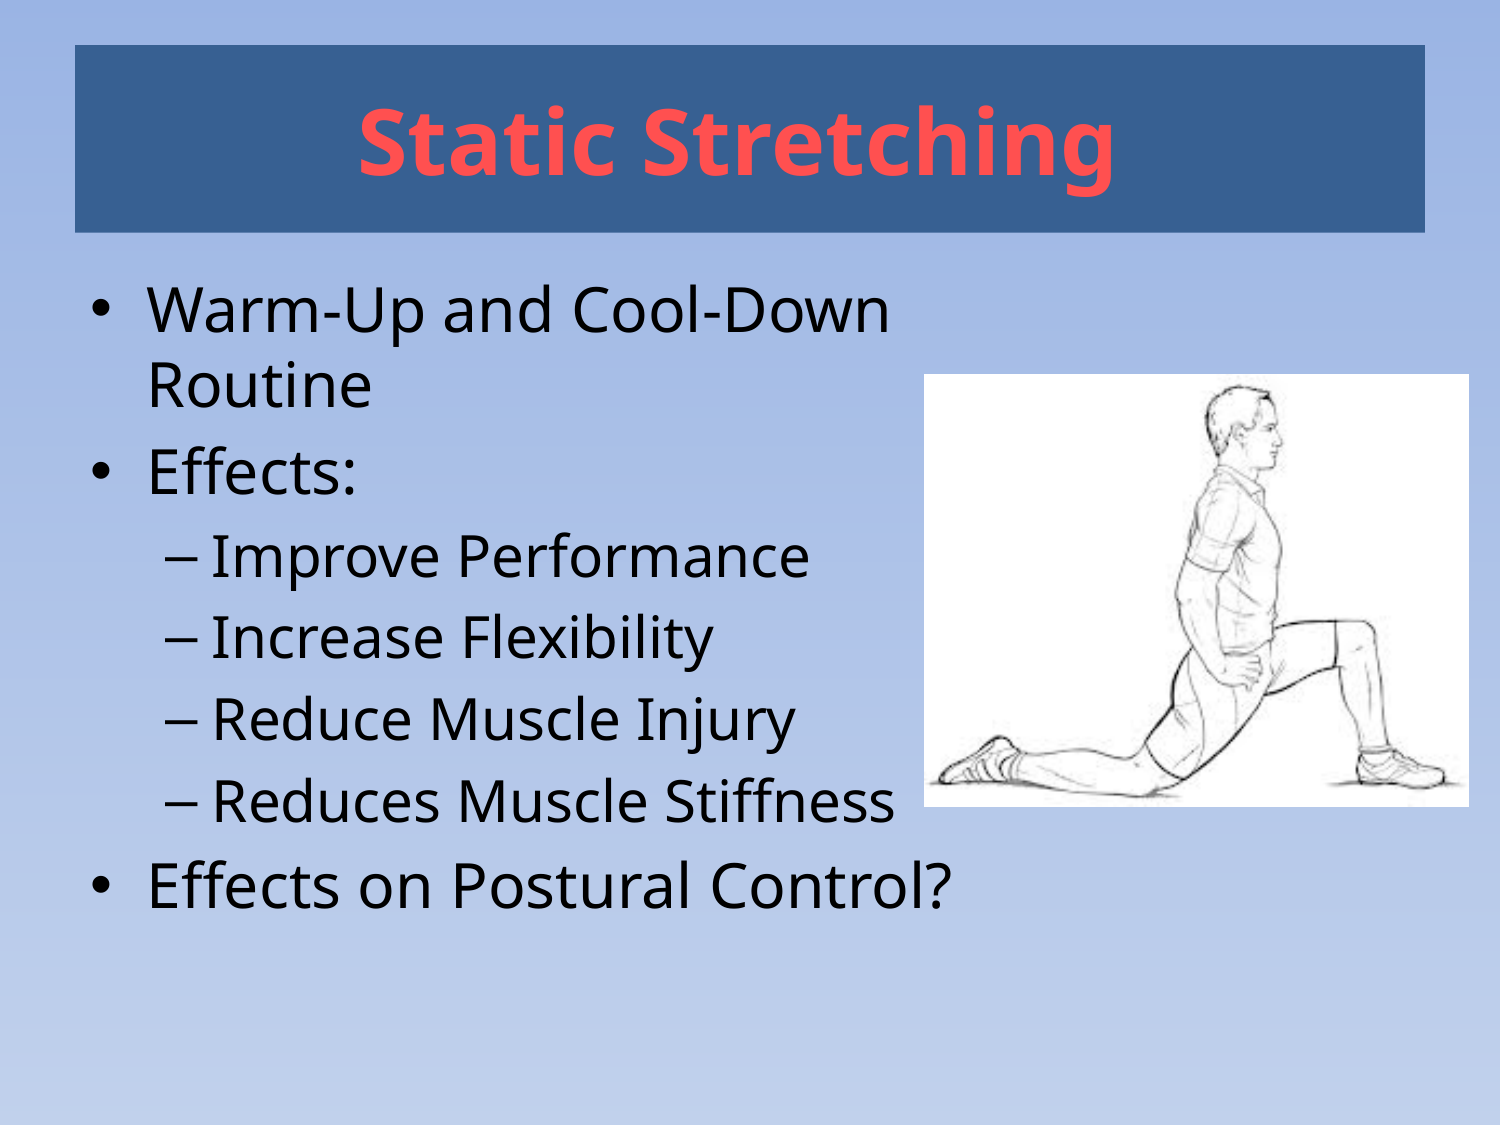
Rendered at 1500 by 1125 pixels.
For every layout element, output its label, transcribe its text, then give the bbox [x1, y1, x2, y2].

title Static Stretching [75, 45, 1425, 233]
list Warm-Up and Cool-Down Routine Effects: Improve Performance Increase Flexibility Reduce Muscle Injury Reduces Muscle Stiffness Effects on Postural Control? [75, 262, 988, 1088]
picture [924, 374, 1469, 807]
